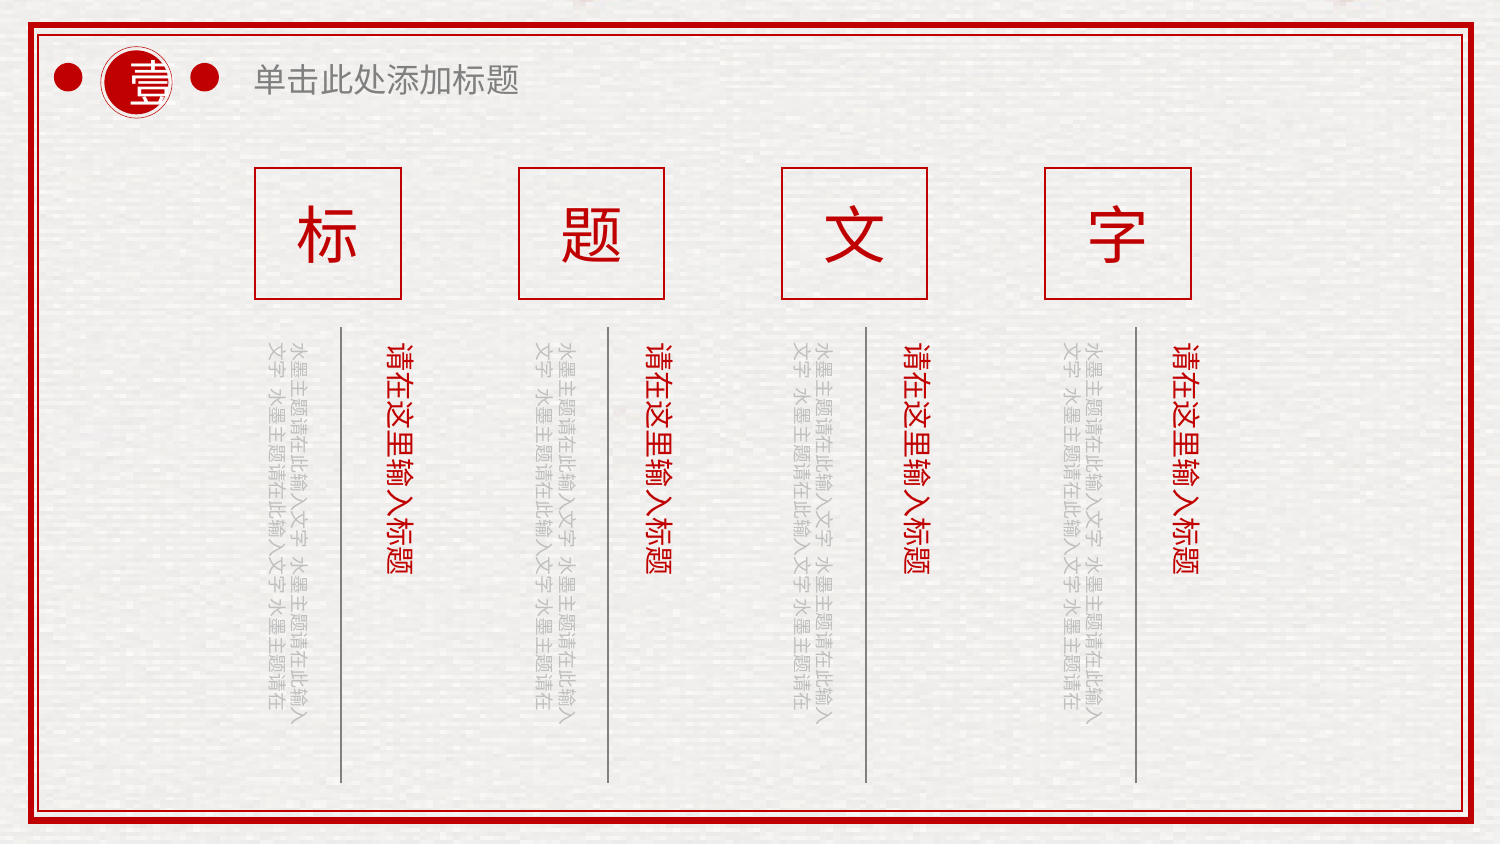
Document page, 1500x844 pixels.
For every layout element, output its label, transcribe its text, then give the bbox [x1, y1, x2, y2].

picture [0, 0, 1500, 844]
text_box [1038, 327, 1213, 784]
text_box 文 [781, 167, 928, 300]
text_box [510, 327, 685, 784]
text_box 字 [1044, 167, 1192, 300]
text_box 题 [518, 167, 665, 300]
text_box 标 [254, 167, 402, 300]
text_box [243, 327, 427, 784]
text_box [768, 327, 943, 784]
